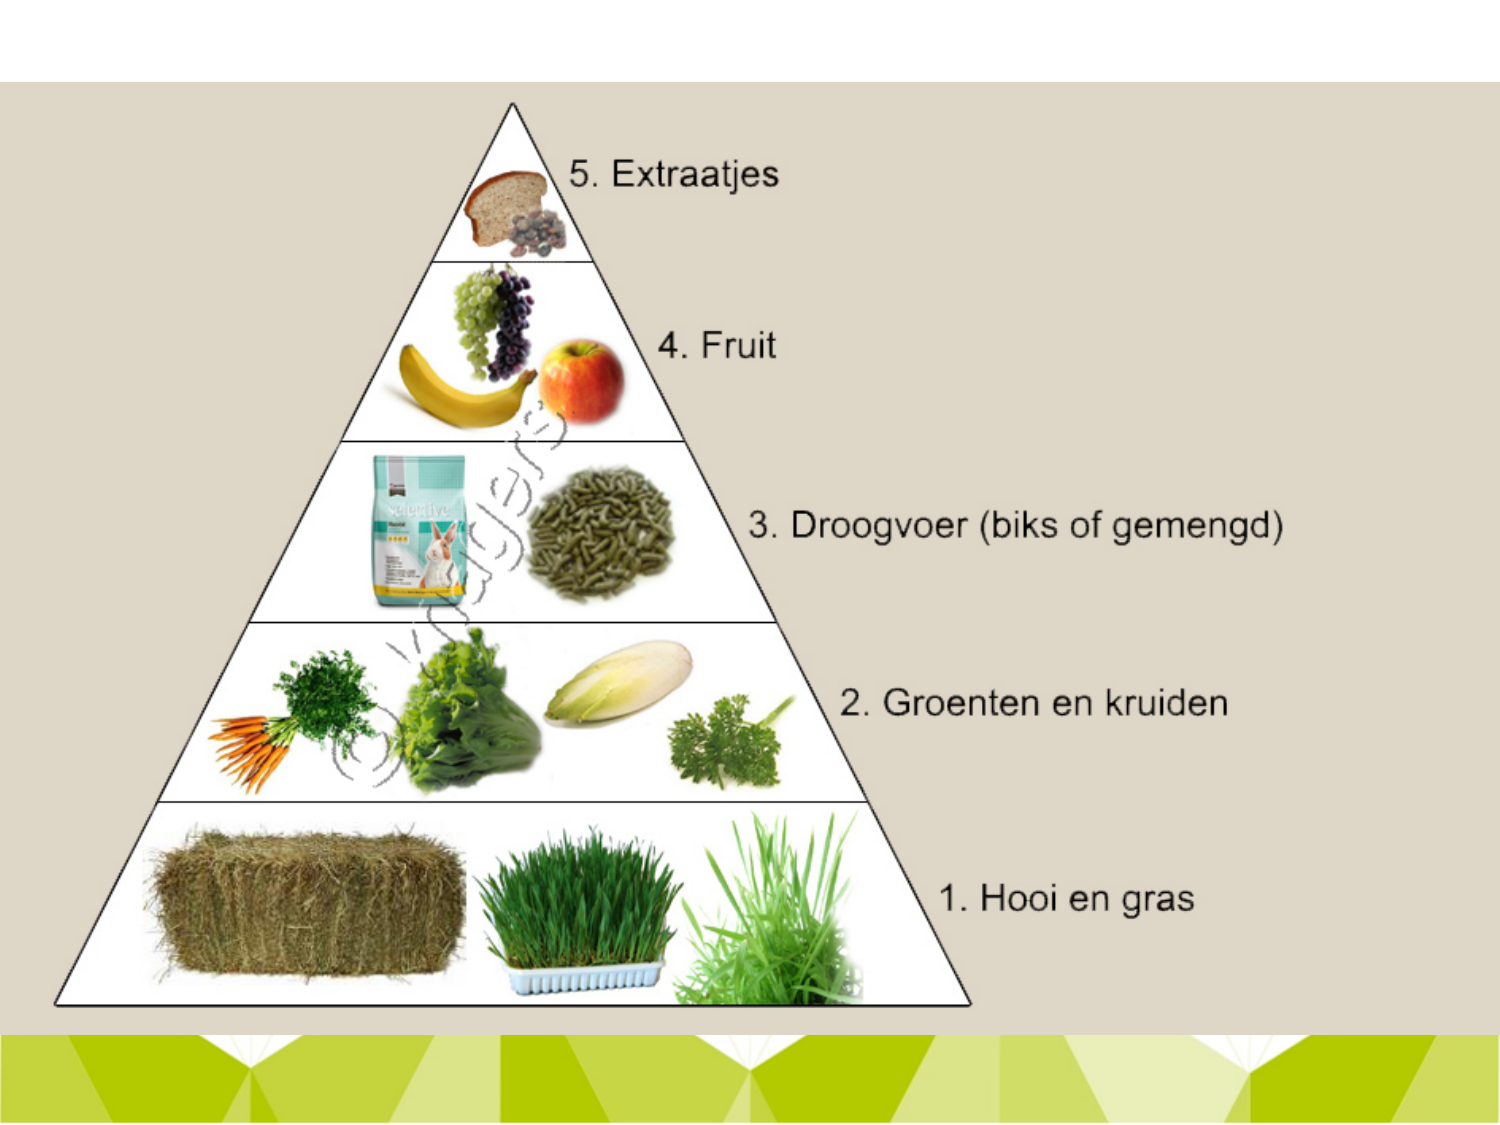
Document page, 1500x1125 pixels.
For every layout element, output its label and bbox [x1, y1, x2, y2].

picture [0, 1035, 1500, 1125]
picture [0, 0, 1500, 82]
list [0, 82, 1500, 1035]
